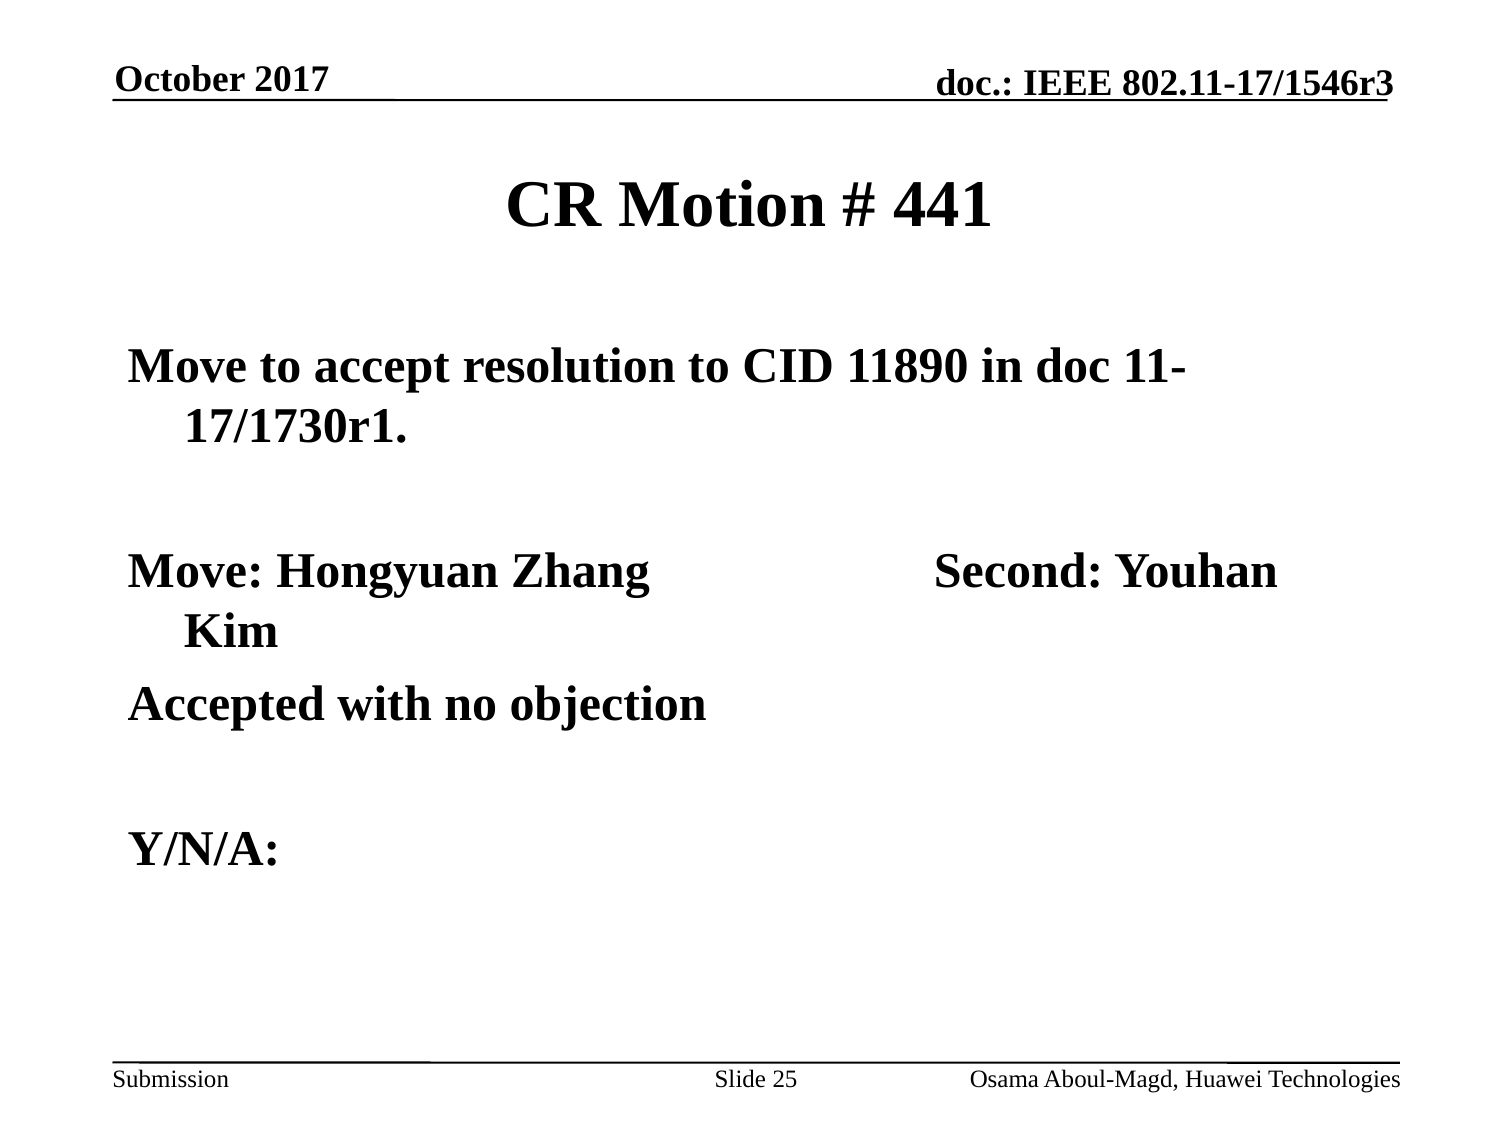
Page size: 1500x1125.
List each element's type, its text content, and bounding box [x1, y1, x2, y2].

footer Osama Aboul-Magd, Huawei Technologies [878, 1061, 1402, 1093]
slide_number Slide 25 [712, 1061, 800, 1123]
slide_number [114, 54, 423, 100]
list Move to accept resolution to CID 11890 in doc 11-17/1730r1. Move: Hongyuan Zhang Second: Youhan Kim Accepted with no objection Y/N/A: [112, 324, 1388, 1000]
title CR Motion # 441 [112, 112, 1388, 288]
